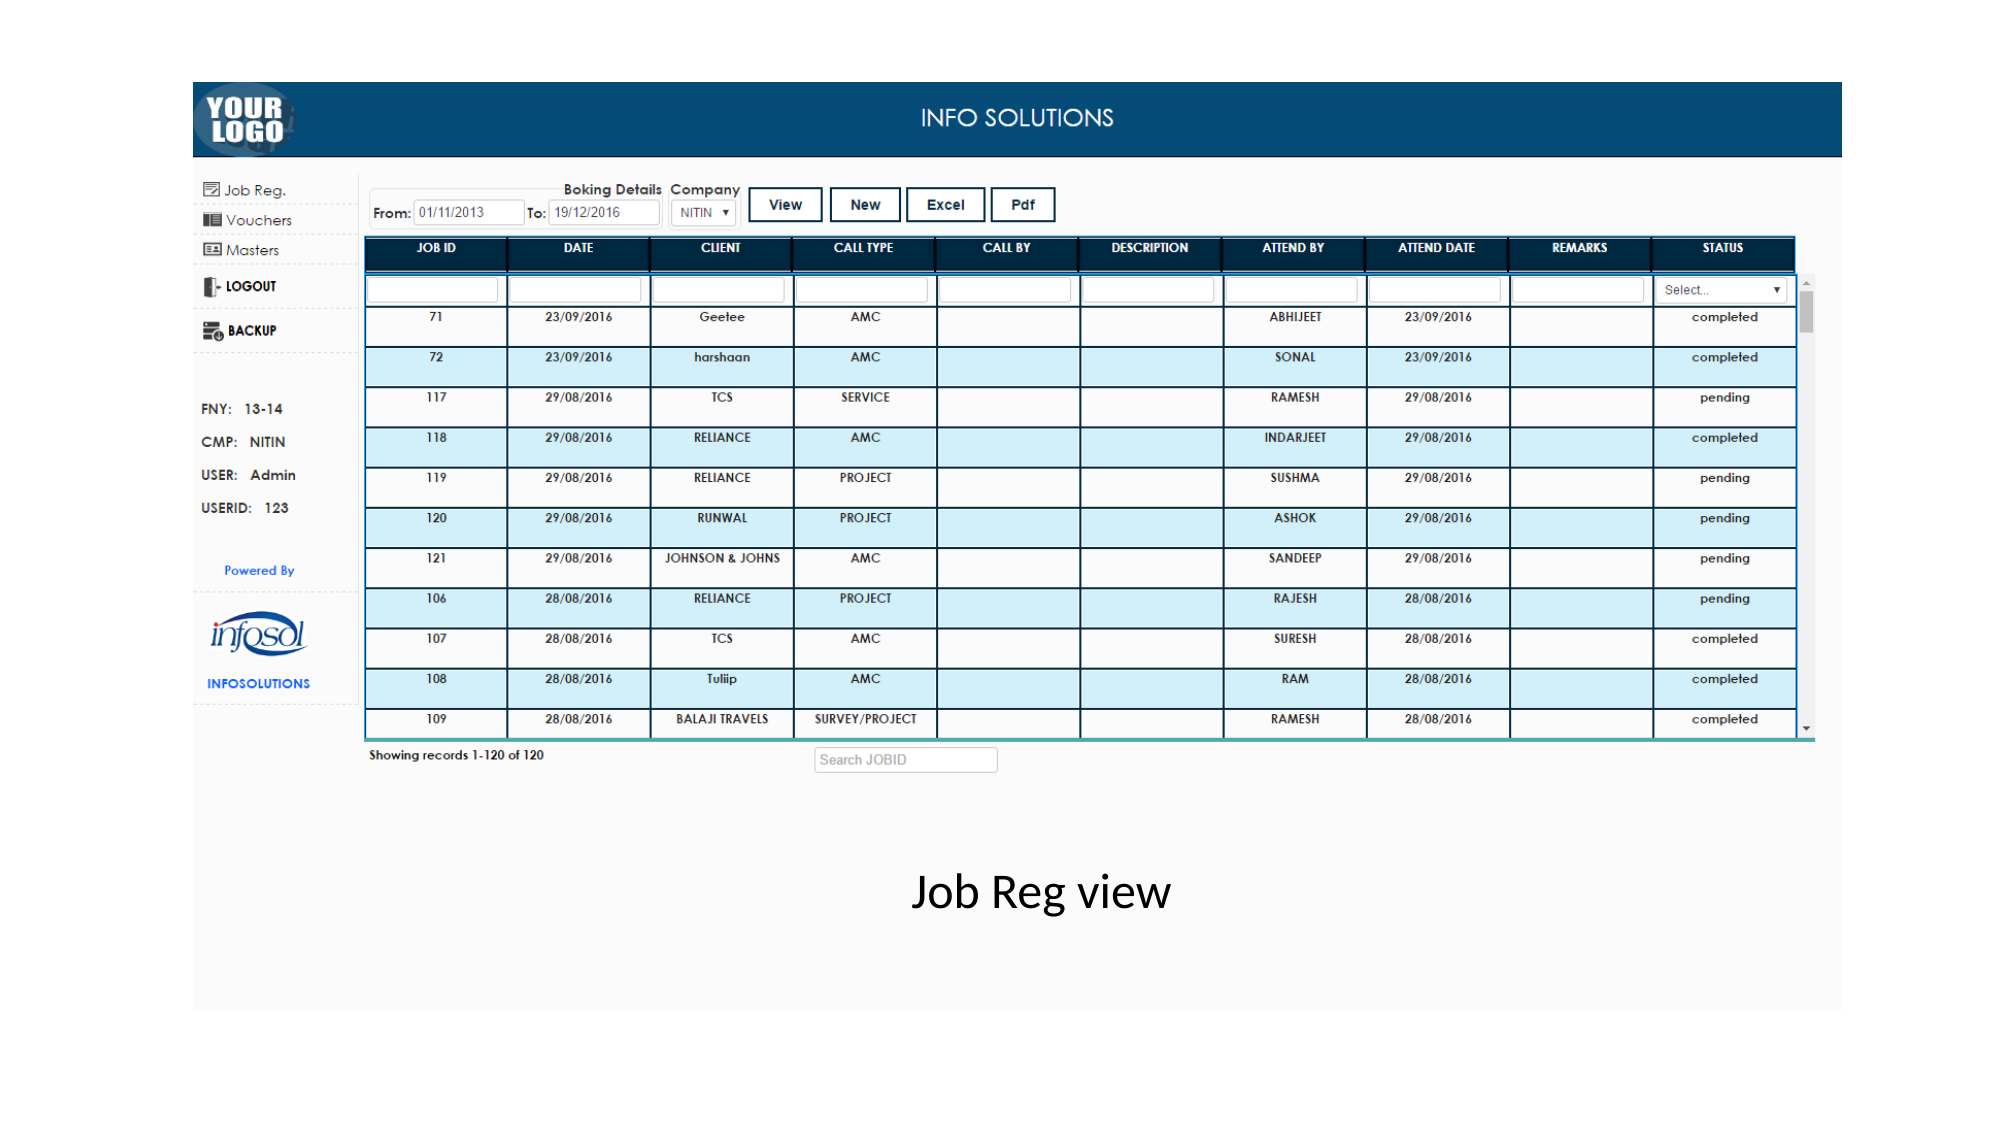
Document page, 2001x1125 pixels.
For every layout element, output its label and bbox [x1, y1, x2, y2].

picture [192, 82, 1842, 1011]
